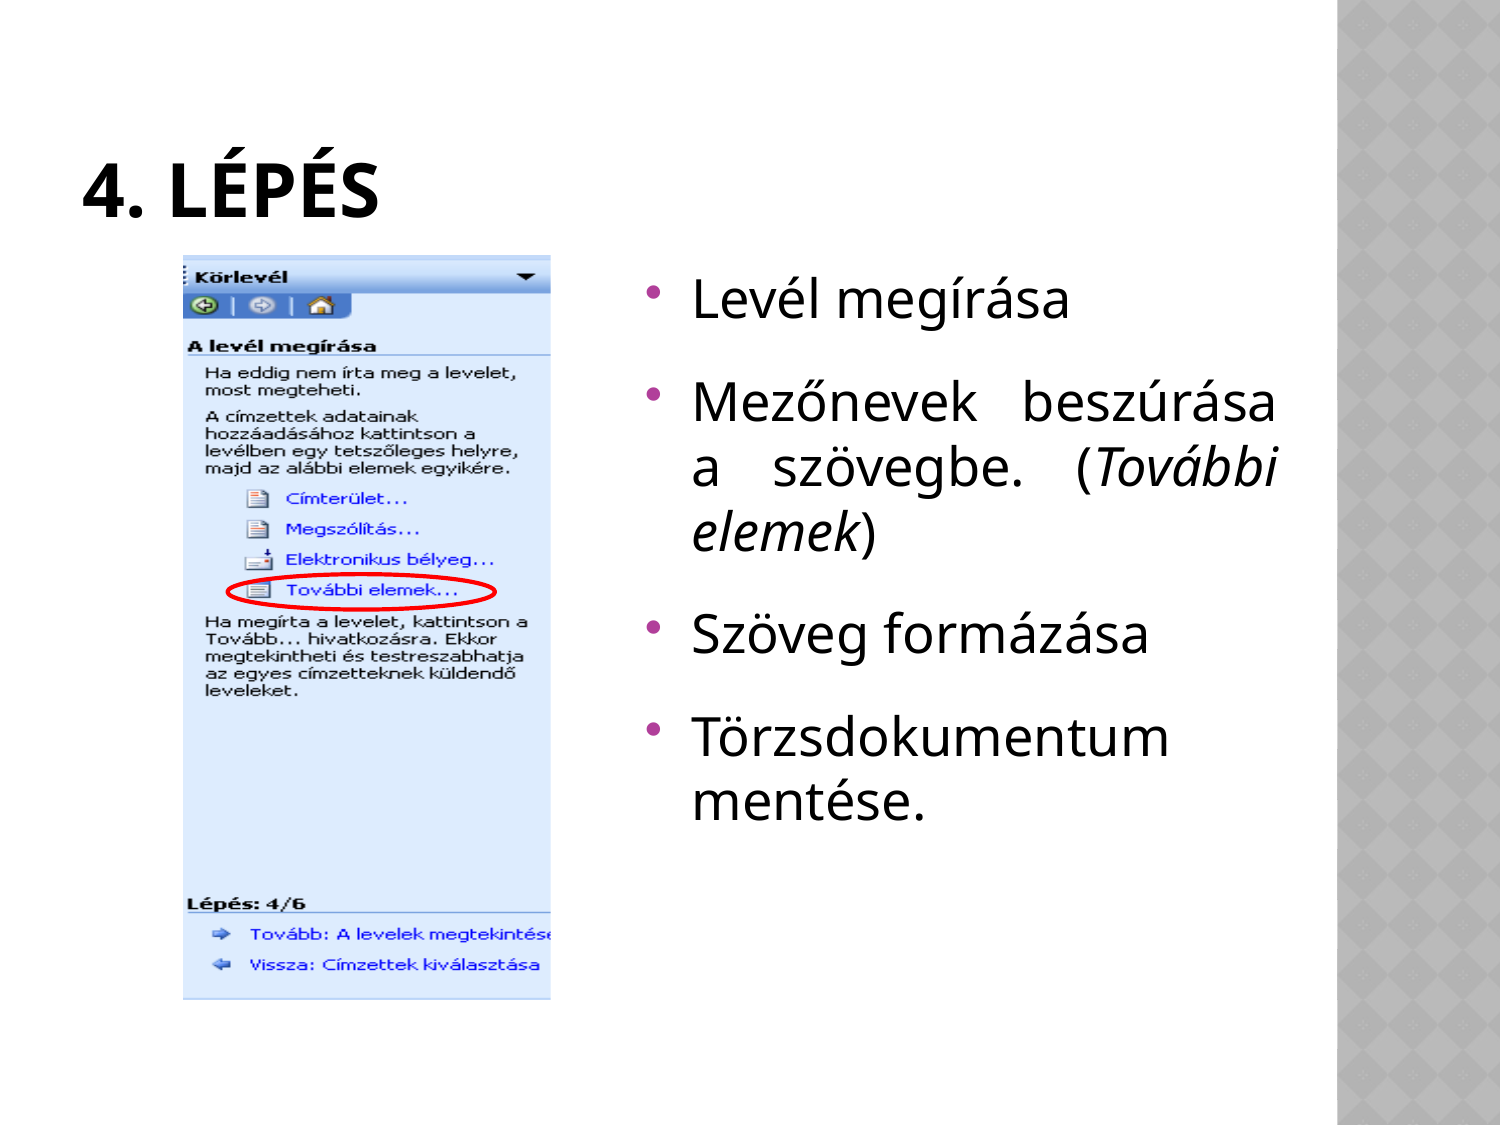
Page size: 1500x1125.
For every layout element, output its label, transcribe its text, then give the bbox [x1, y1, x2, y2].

list Levél megírása Mezőnevek beszúrása a szövegbe. (További elemek) Szöveg formázása Törzsdokumentum mentése. [631, 256, 1295, 1000]
title 4. lépés [75, 45, 1425, 233]
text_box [182, 255, 552, 1000]
